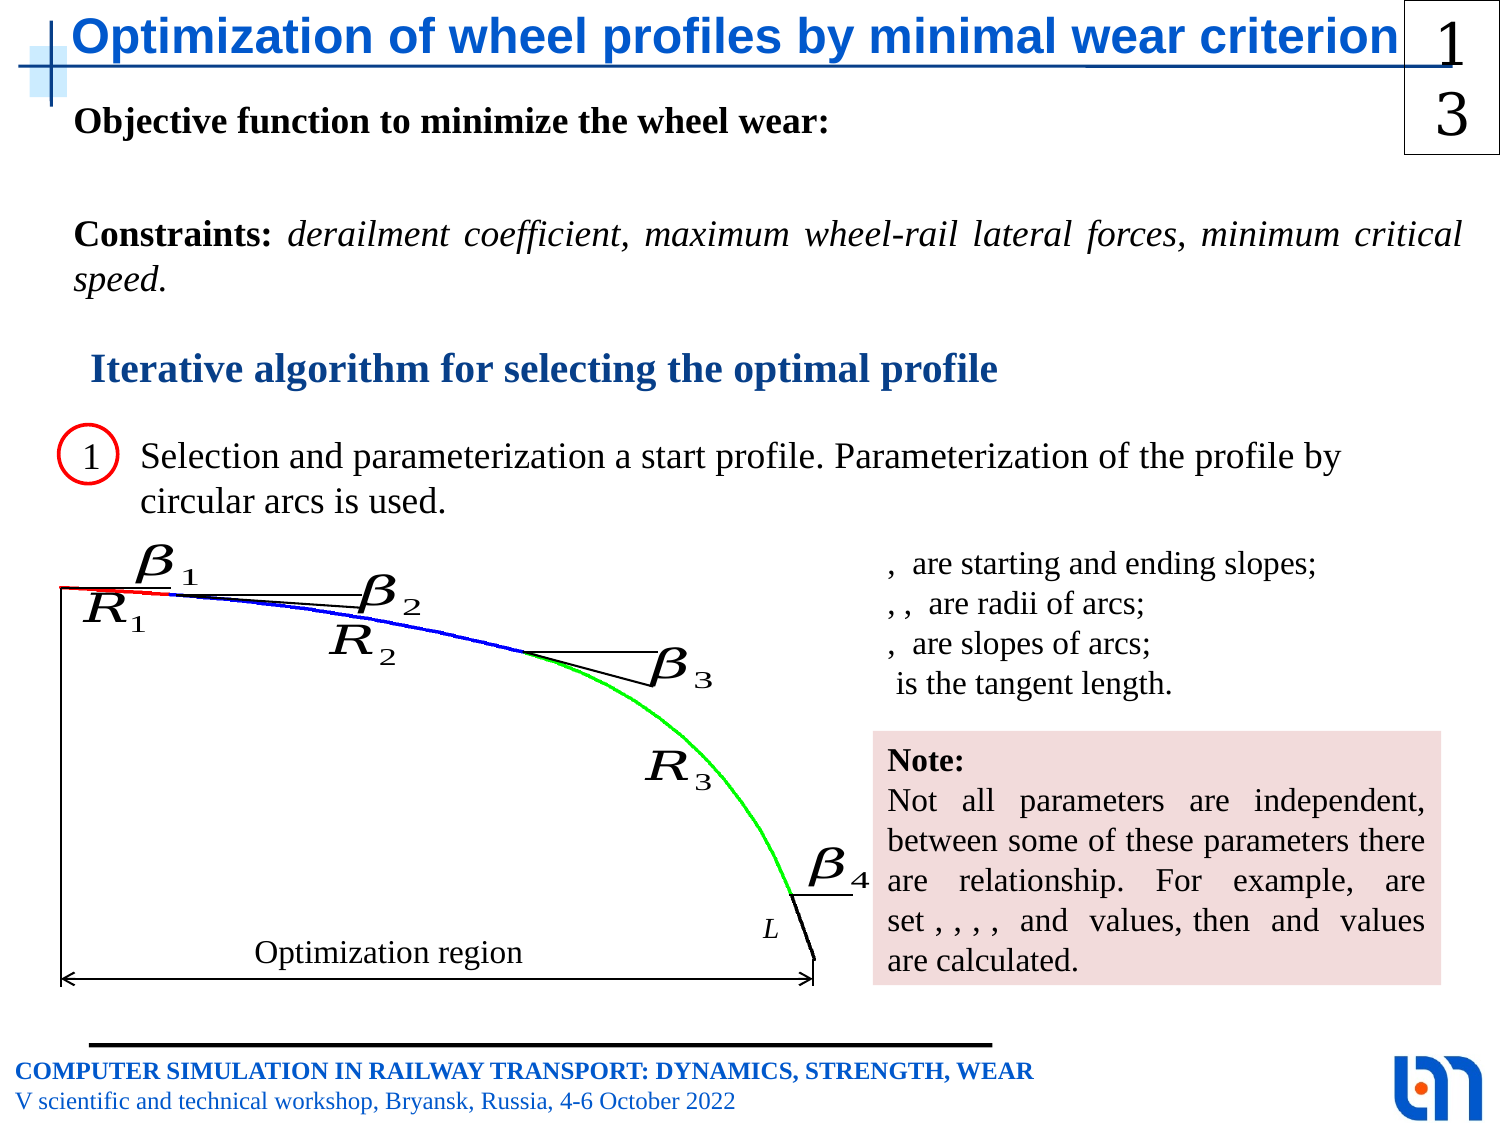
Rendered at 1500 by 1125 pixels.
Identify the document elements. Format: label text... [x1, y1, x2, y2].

title Optimization of wheel profiles by minimal wear criterion [70, 0, 1404, 64]
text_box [522, 651, 654, 687]
text_box 13 [1404, 0, 1500, 155]
picture [58, 584, 816, 961]
picture [1391, 1052, 1485, 1123]
text_box Optimization region [239, 968, 539, 977]
text_box Iterative algorithm for selecting the optimal profile [75, 333, 1014, 398]
text_box 1 [56, 422, 120, 486]
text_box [175, 595, 363, 609]
text_box Selection and parameterization a start profile. Parameterization of the profile by circular arcs is used. [125, 423, 1480, 529]
